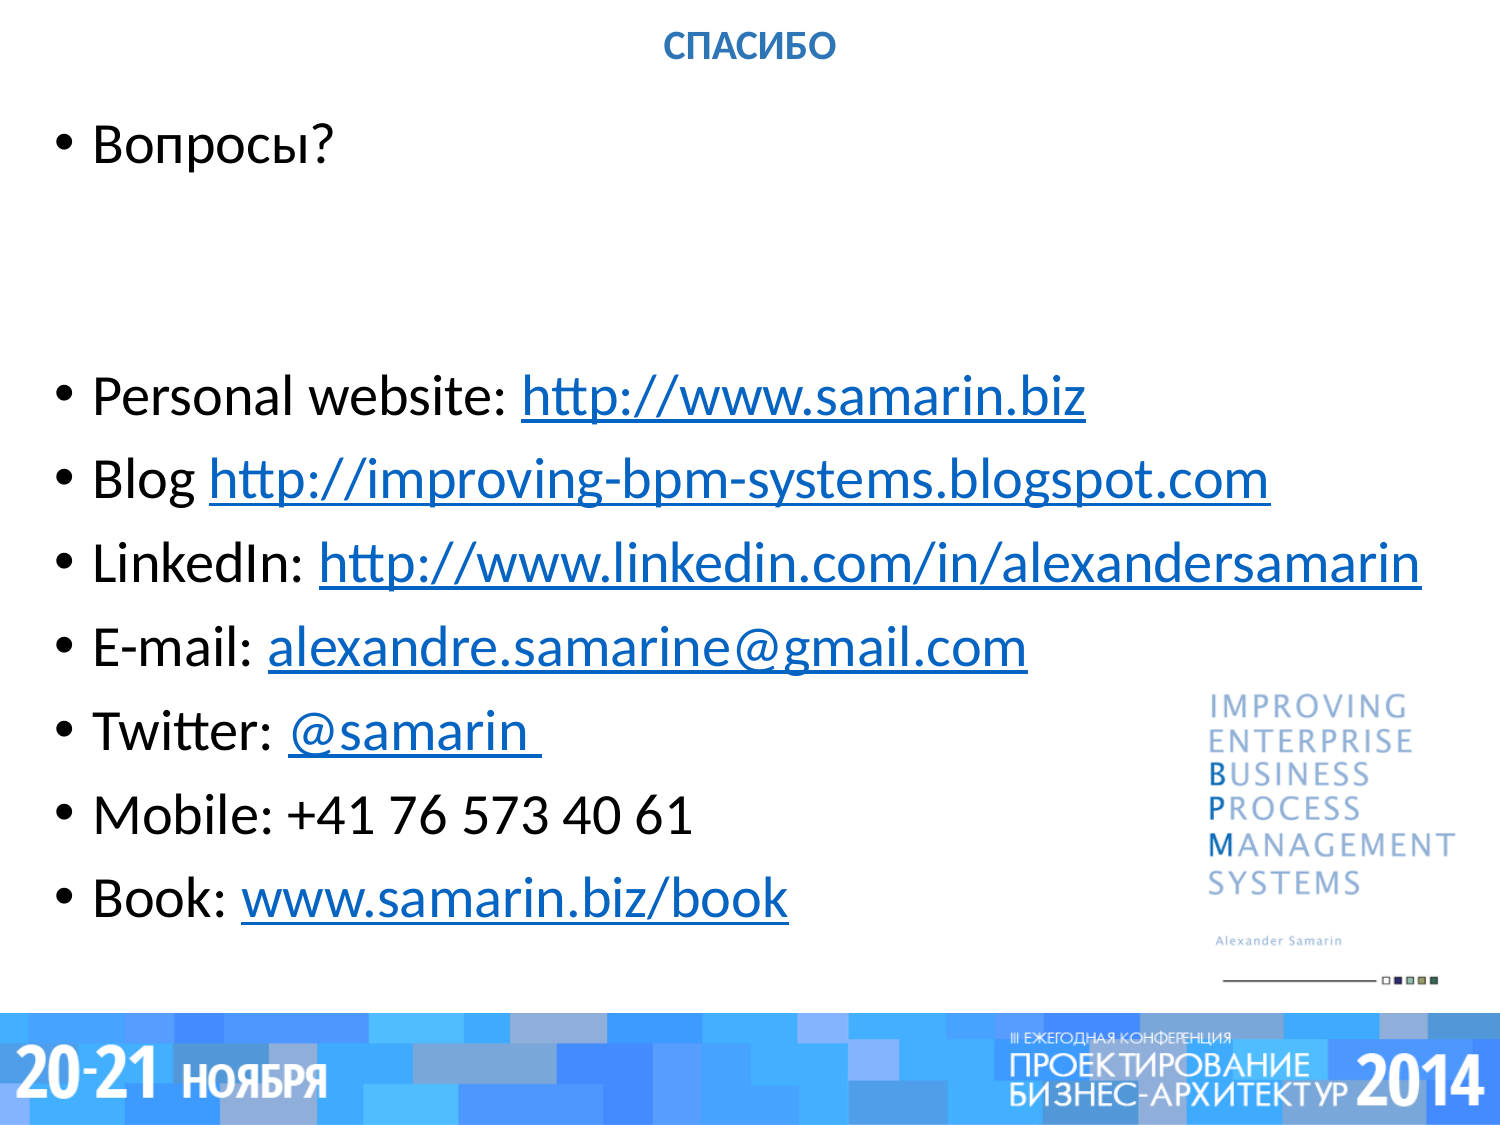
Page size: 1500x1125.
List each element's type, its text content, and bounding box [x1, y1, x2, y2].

picture [0, 1013, 1500, 1125]
picture [1201, 688, 1465, 992]
list Вопросы? Personal website: http://www.samarin.biz Blog http://improving-bpm-systems.blogspot.com LinkedIn: http://www.linkedin.com/in/alexandersamarin E-mail: alexandre.samarine@gmail.com Twitter: @samarin Mobile: +41 76 573 40 61 Book: www.samarin.biz/book [39, 105, 1465, 1014]
title СПАСИБО [103, 6, 1397, 89]
